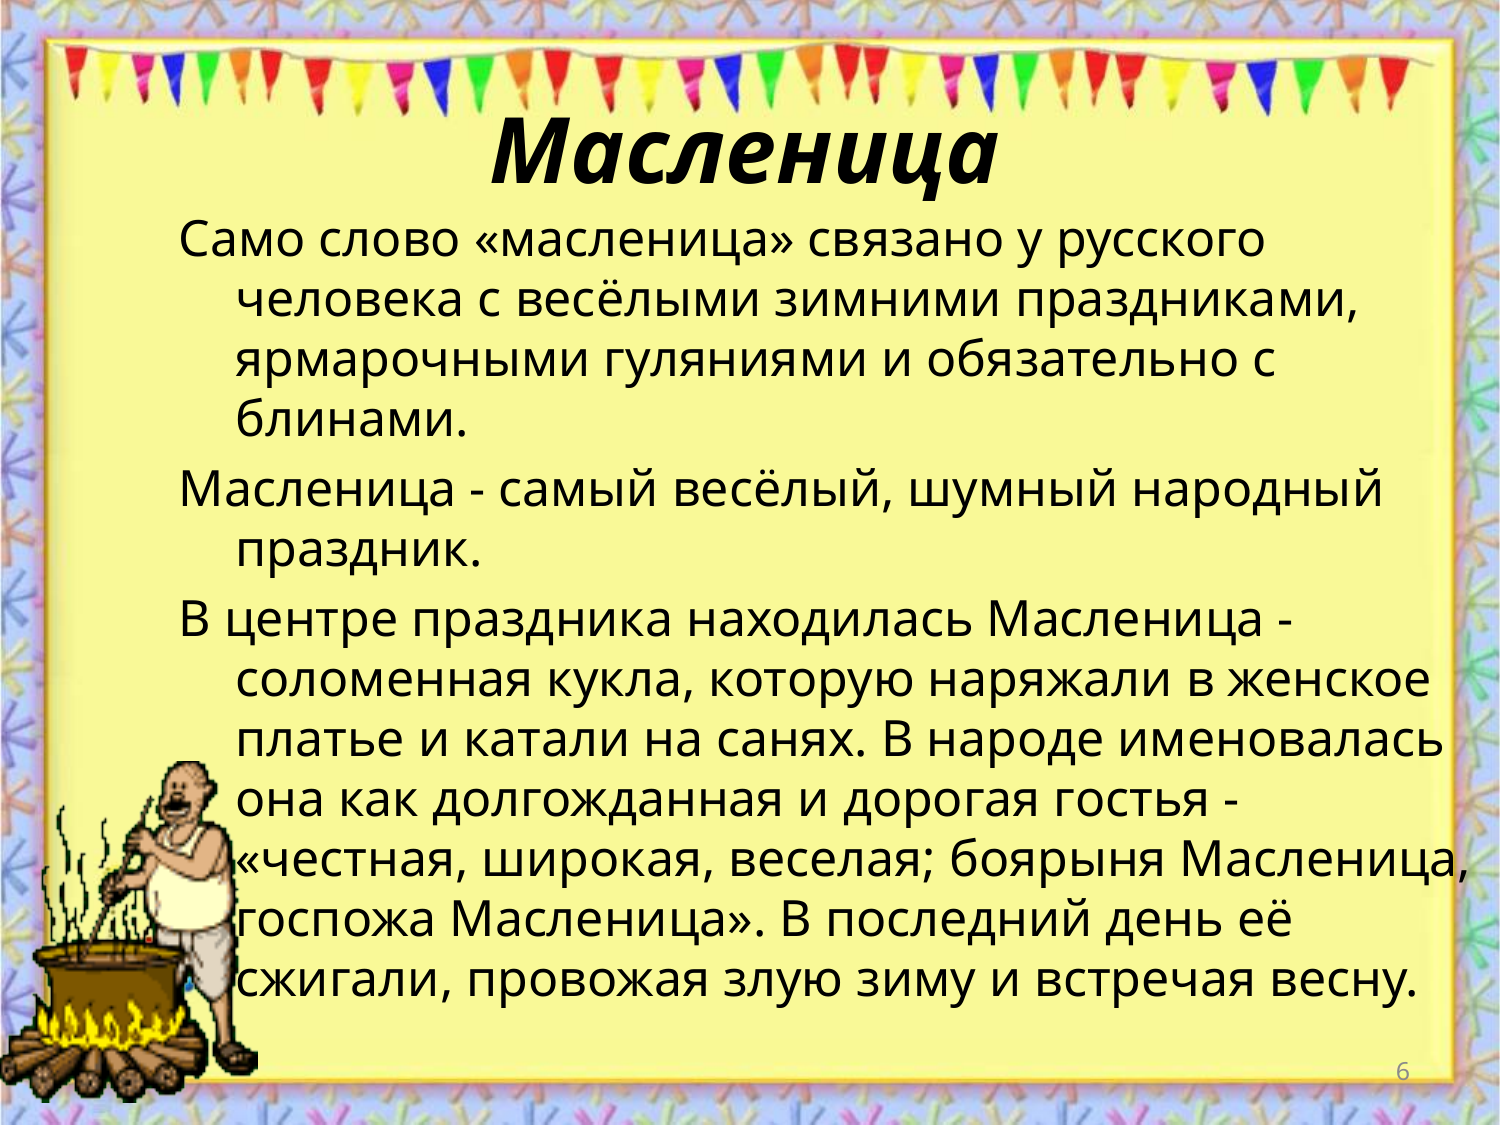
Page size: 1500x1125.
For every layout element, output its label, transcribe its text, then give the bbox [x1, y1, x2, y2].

title Масленица [70, 93, 1421, 202]
list Само слово «масленица» связано у русского человека с весёлыми зимними праздниками, ярмарочными гуляниями и обязательно с блинами. Масленица - самый весёлый, шумный народный праздник. В центре праздника находилась Масленица - соломенная кукла, которую наряжали в женское платье и катали на санях. В народе именовалась она как долгожданная и дорогая гостья - «честная, широкая, веселая; боярыня Масленица, госпожа Масленица». В последний день её сжигали, провожая злую зиму и встречая весну. [163, 198, 1500, 1029]
picture [0, 0, 1500, 1125]
slide_number 6 [1074, 1042, 1425, 1103]
